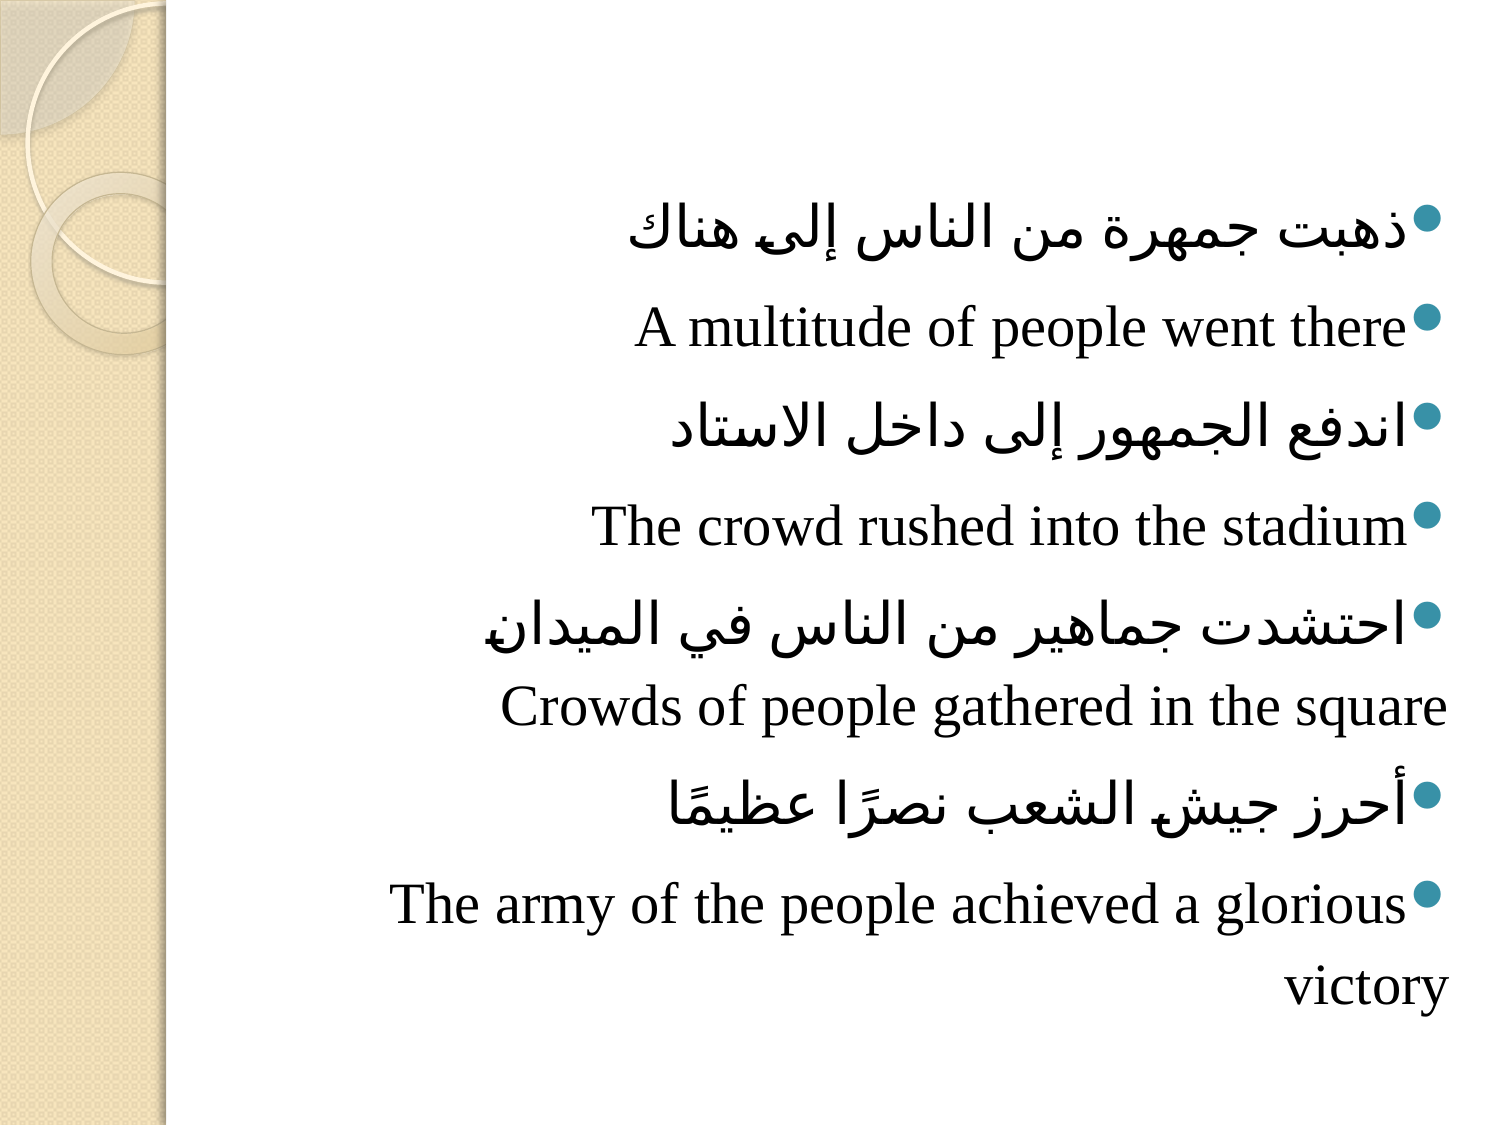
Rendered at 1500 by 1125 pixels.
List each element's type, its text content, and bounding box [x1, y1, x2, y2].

list ذهبت جمهرة من الناس إلى هناك A multitude of people went there اندفع الجمهور إلى داخل الاستاد The crowd rushed into the stadium احتشدت جماهير من الناس في الميدان Crowds of people gathered in the square أحرز جيش الشعب نصرًا عظيمًا The army of the people achieved a glorious victory [235, 99, 1466, 1025]
